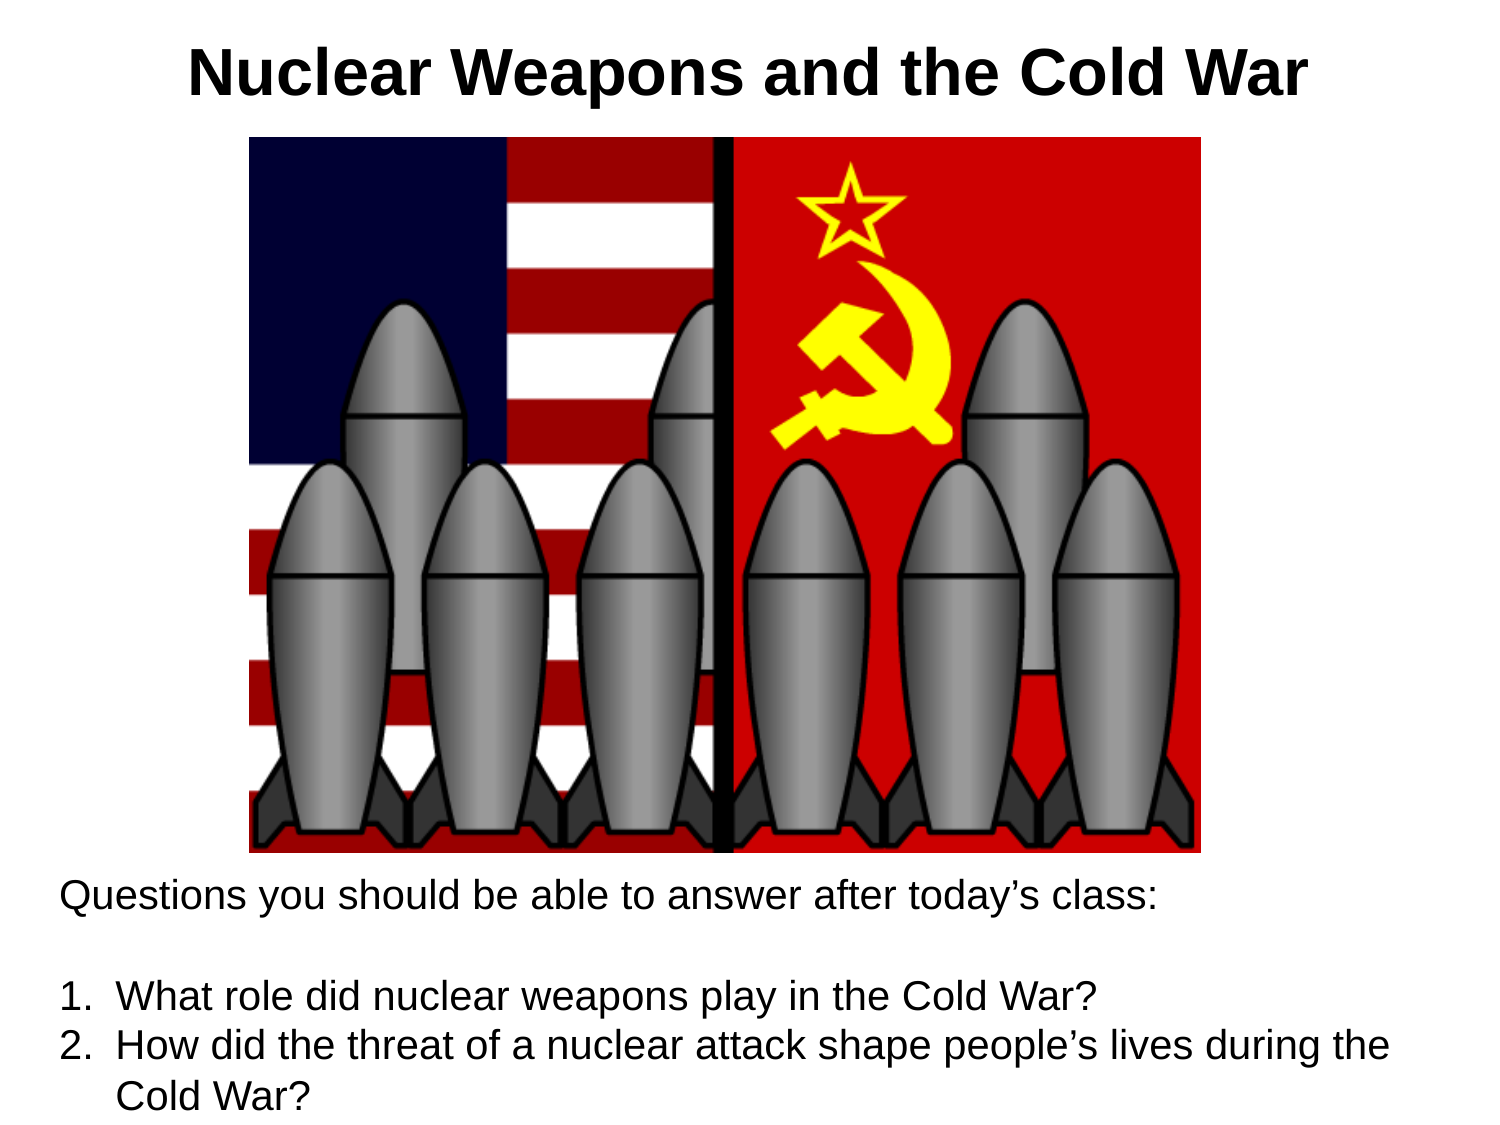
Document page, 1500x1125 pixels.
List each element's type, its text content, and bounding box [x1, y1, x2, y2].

picture [249, 137, 1202, 853]
list Questions you should be able to answer after today’s class: What role did nuclear weapons play in the Cold War? How did the threat of a nuclear attack shape people’s lives during the Cold War? [44, 860, 1450, 1101]
title Nuclear Weapons and the Cold War [112, 0, 1386, 138]
